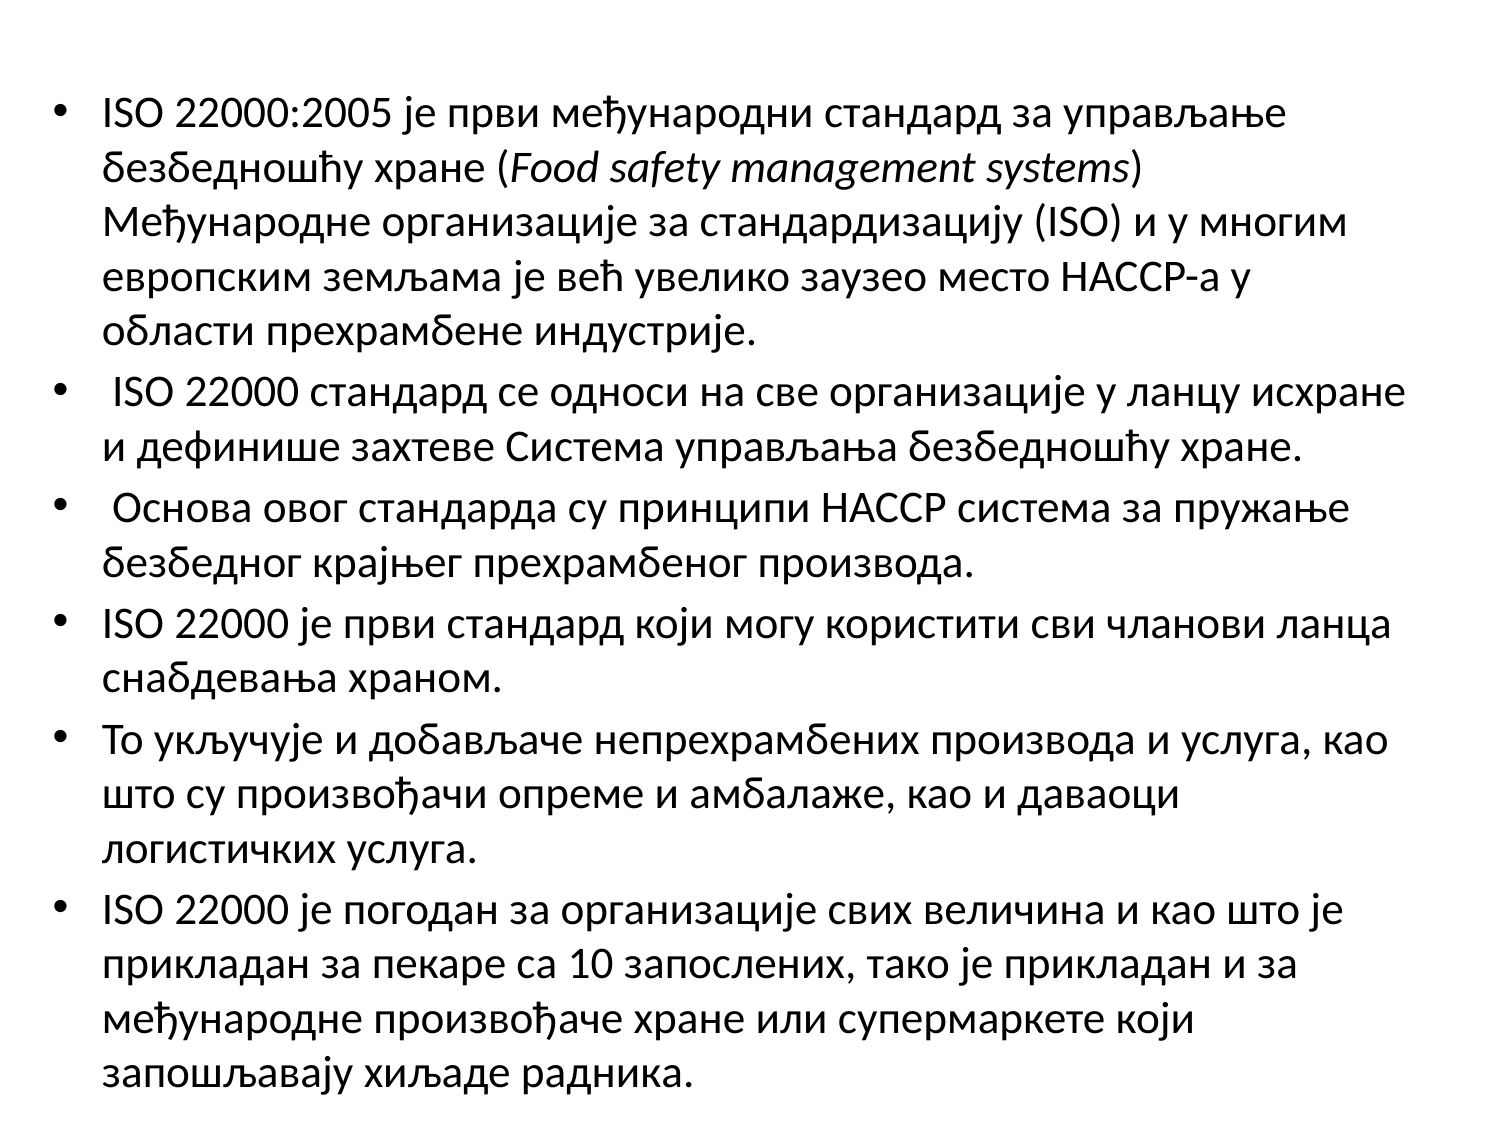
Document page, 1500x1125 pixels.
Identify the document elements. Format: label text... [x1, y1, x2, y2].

list ISO 22000:2005 је први међународни стандард за управљање безбедношћу хране (Food safety management systems) Међународне организације за стандардизaцију (ISO) и у многим европским земљама је већ увелико заузео место HACCP-а у области прехрамбене индустрије. ISO 22000 стандард се односи на све организације у ланцу исхране и дефинише захтеве Система управљања безбедношћу хране. Основа овог стандaрдa су принципи HACCP система за пружање безбедног крајњег прехрамбеног производа. ISO 22000 је први стандард који могу користити сви чланови ланца снабдевања храном. То укључује и добављаче непрехрамбених производа и услуга, као што су произвођачи опреме и амбалаже, као и даваоци логистичких услуга. ISO 22000 је погодан за организације свих величина и као што је прикладан за пекаре са 10 запослених, тако је прикладан и за међународне произвођаче хране или супермаркете који зaпошљaвaју хиљaде рaдникa. [37, 75, 1425, 1125]
